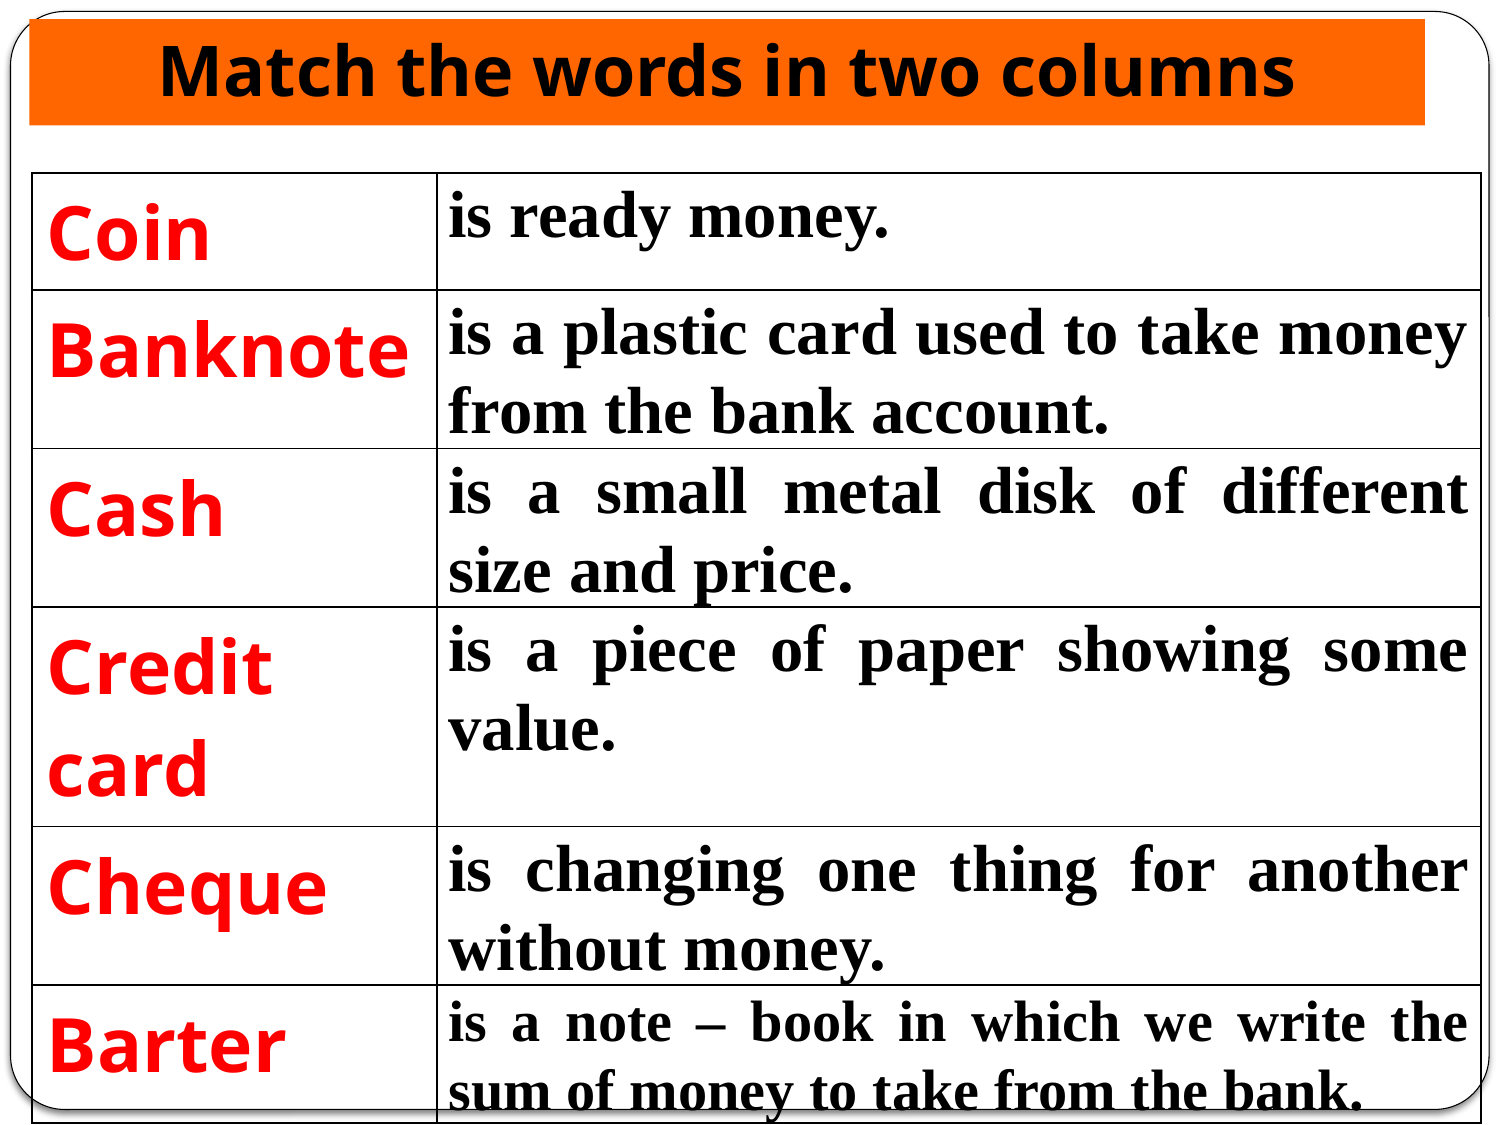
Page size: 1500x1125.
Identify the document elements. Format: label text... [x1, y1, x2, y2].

table_cell is a plastic card used to take money from the bank account. [438, 291, 1480, 448]
table_header Coin [33, 174, 436, 289]
table_cell is a piece of paper showing some value. [438, 608, 1480, 826]
title Match the words in two columns [29, 19, 1425, 126]
table_cell Credit card [33, 608, 436, 826]
table_cell Barter [33, 986, 436, 1122]
table_cell Banknote [33, 291, 436, 448]
table_header is ready money. [438, 174, 1480, 289]
table_cell is a note – book in which we write the sum of money to take from the bank. [438, 986, 1480, 1122]
table_cell is a small metal disk of different size and price. [438, 449, 1480, 606]
table_cell is changing one thing for another without money. [438, 827, 1480, 984]
table_cell Cheque [33, 827, 436, 984]
table_cell Cash [33, 449, 436, 606]
